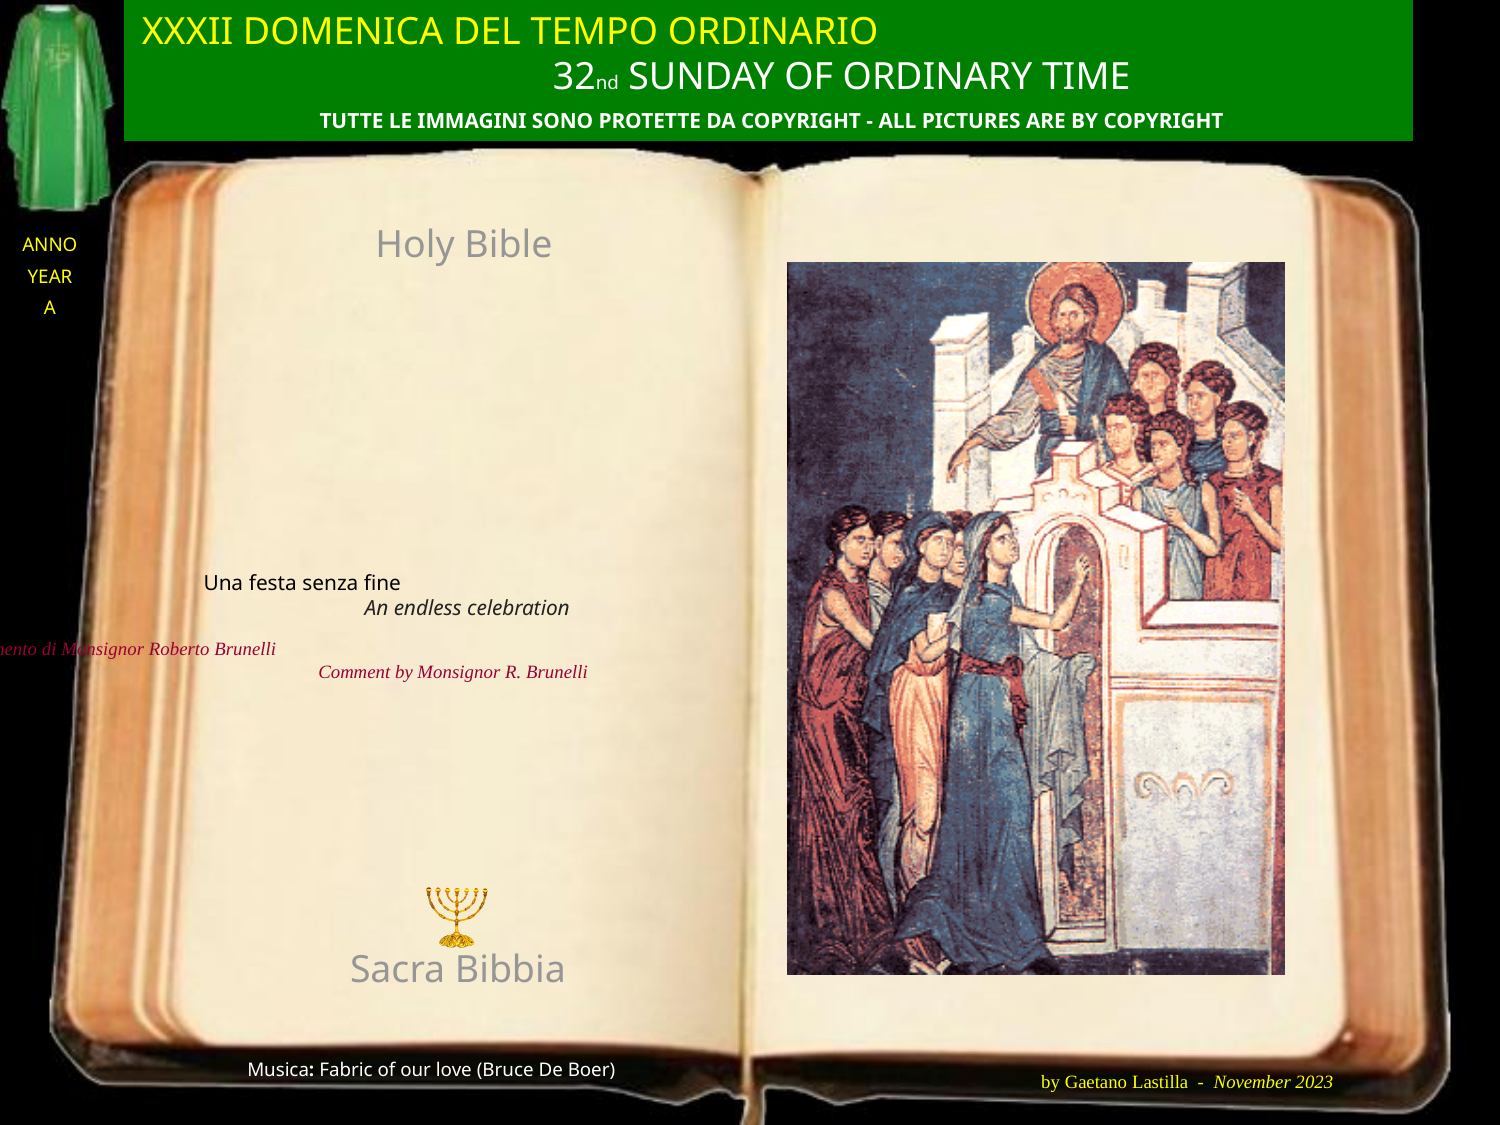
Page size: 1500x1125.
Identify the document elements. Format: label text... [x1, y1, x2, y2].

text_box Sacra Bibbia [335, 937, 581, 998]
text_box XXXII DOMENICA DEL TEMPO ORDINARIO 32nd SUNDAY OF ORDINARY TIME TUTTE LE IMMAGINI SONO PROTETTE DA COPYRIGHT - ALL PICTURES ARE BY COPYRIGHT [124, 0, 1413, 141]
picture [0, 0, 1500, 1125]
text_box Commento di Monsignor Roberto Brunelli Comment by Monsignor R. Brunelli [0, 629, 787, 690]
text_box Musica: Fabric of our love (Bruce De Boer) [174, 1050, 688, 1088]
text_box by Gaetano Lastilla - November 2023 [937, 1062, 1437, 1100]
text_box Una festa senza fine An endless celebration [187, 562, 725, 627]
text_box Holy Bible [360, 212, 568, 273]
text_box ANNO YEAR A [0, 224, 100, 326]
